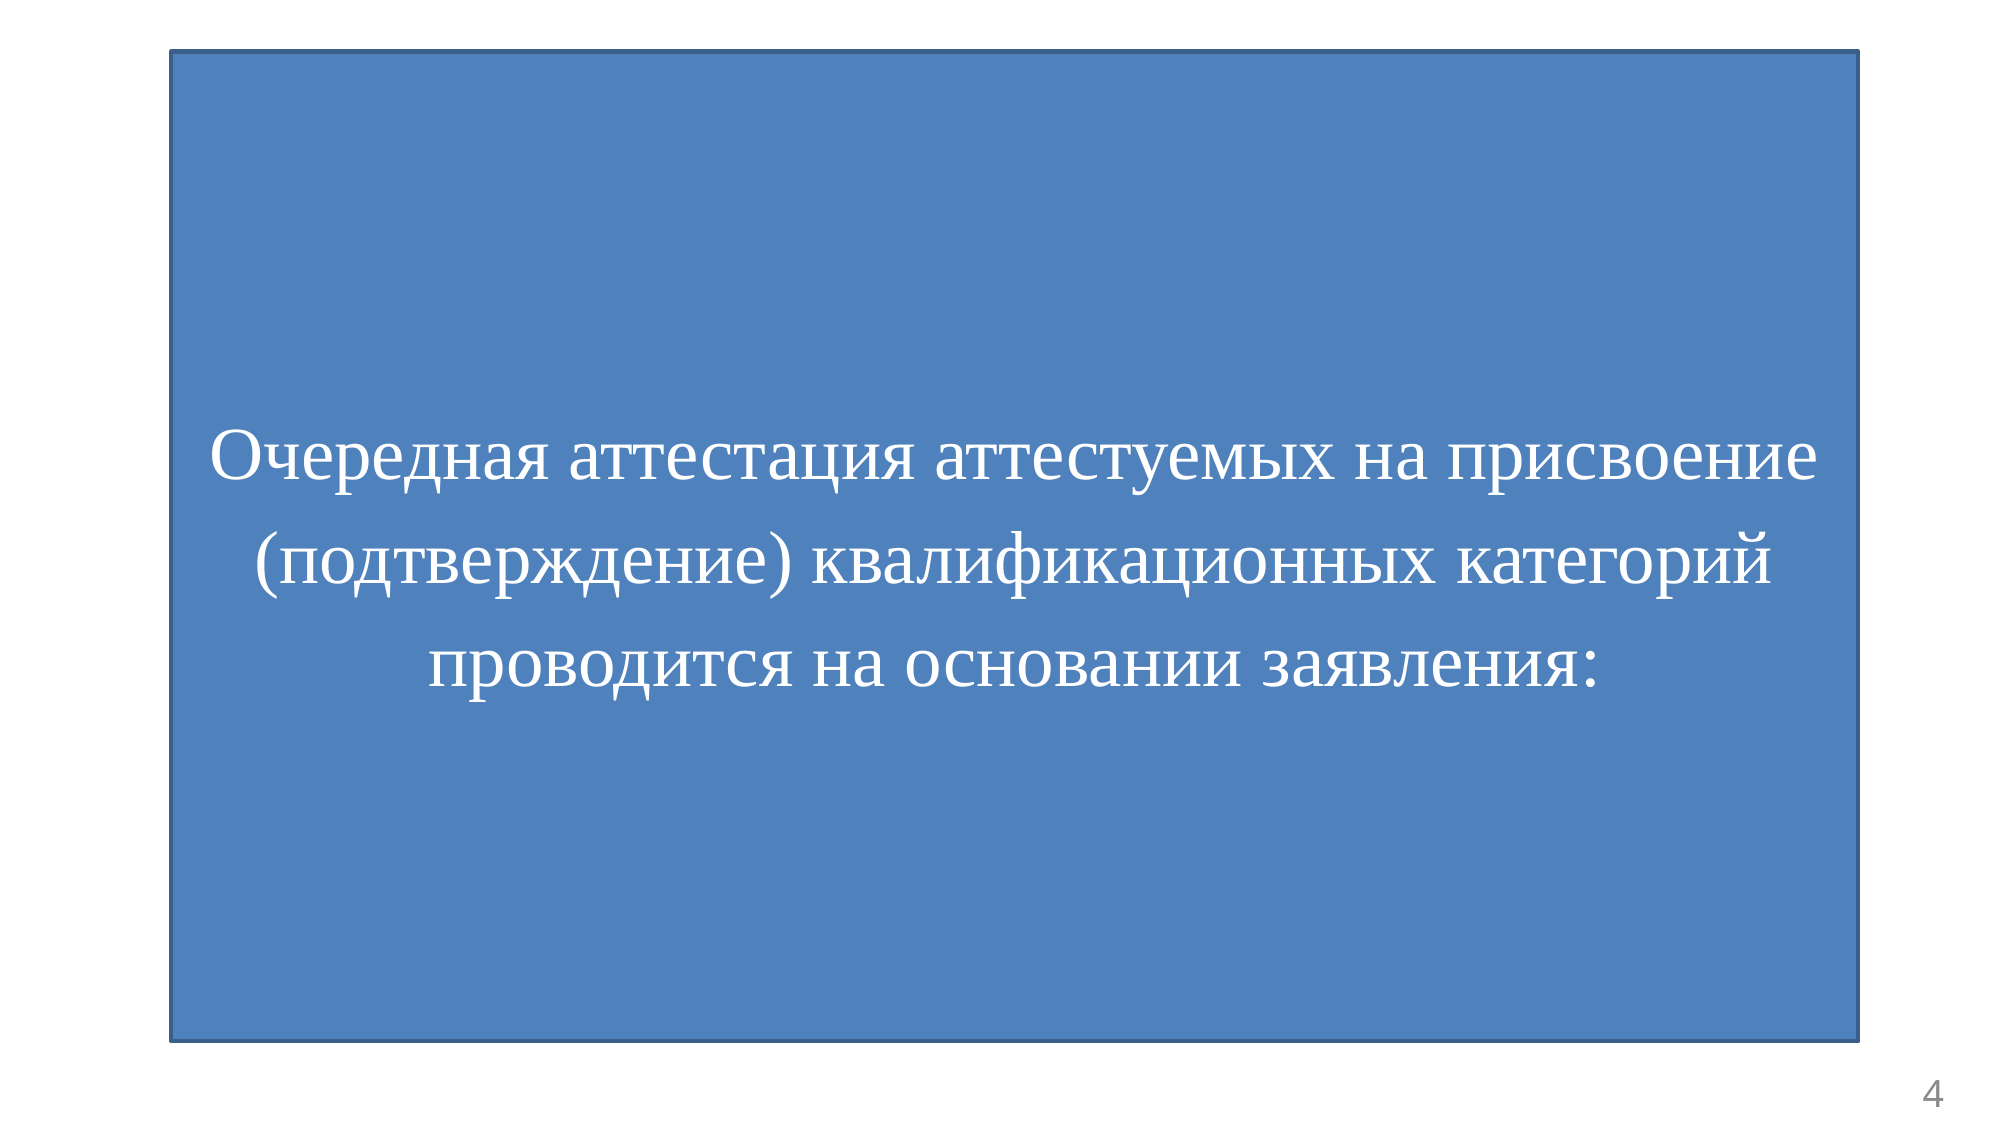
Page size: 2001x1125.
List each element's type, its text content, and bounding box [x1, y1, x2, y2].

slide_number 4 [1492, 1065, 1960, 1125]
text_box Очередная аттестация аттестуемых на присвоение (подтверждение) квалификационных категорий проводится на основании заявления: [169, 49, 1860, 1043]
